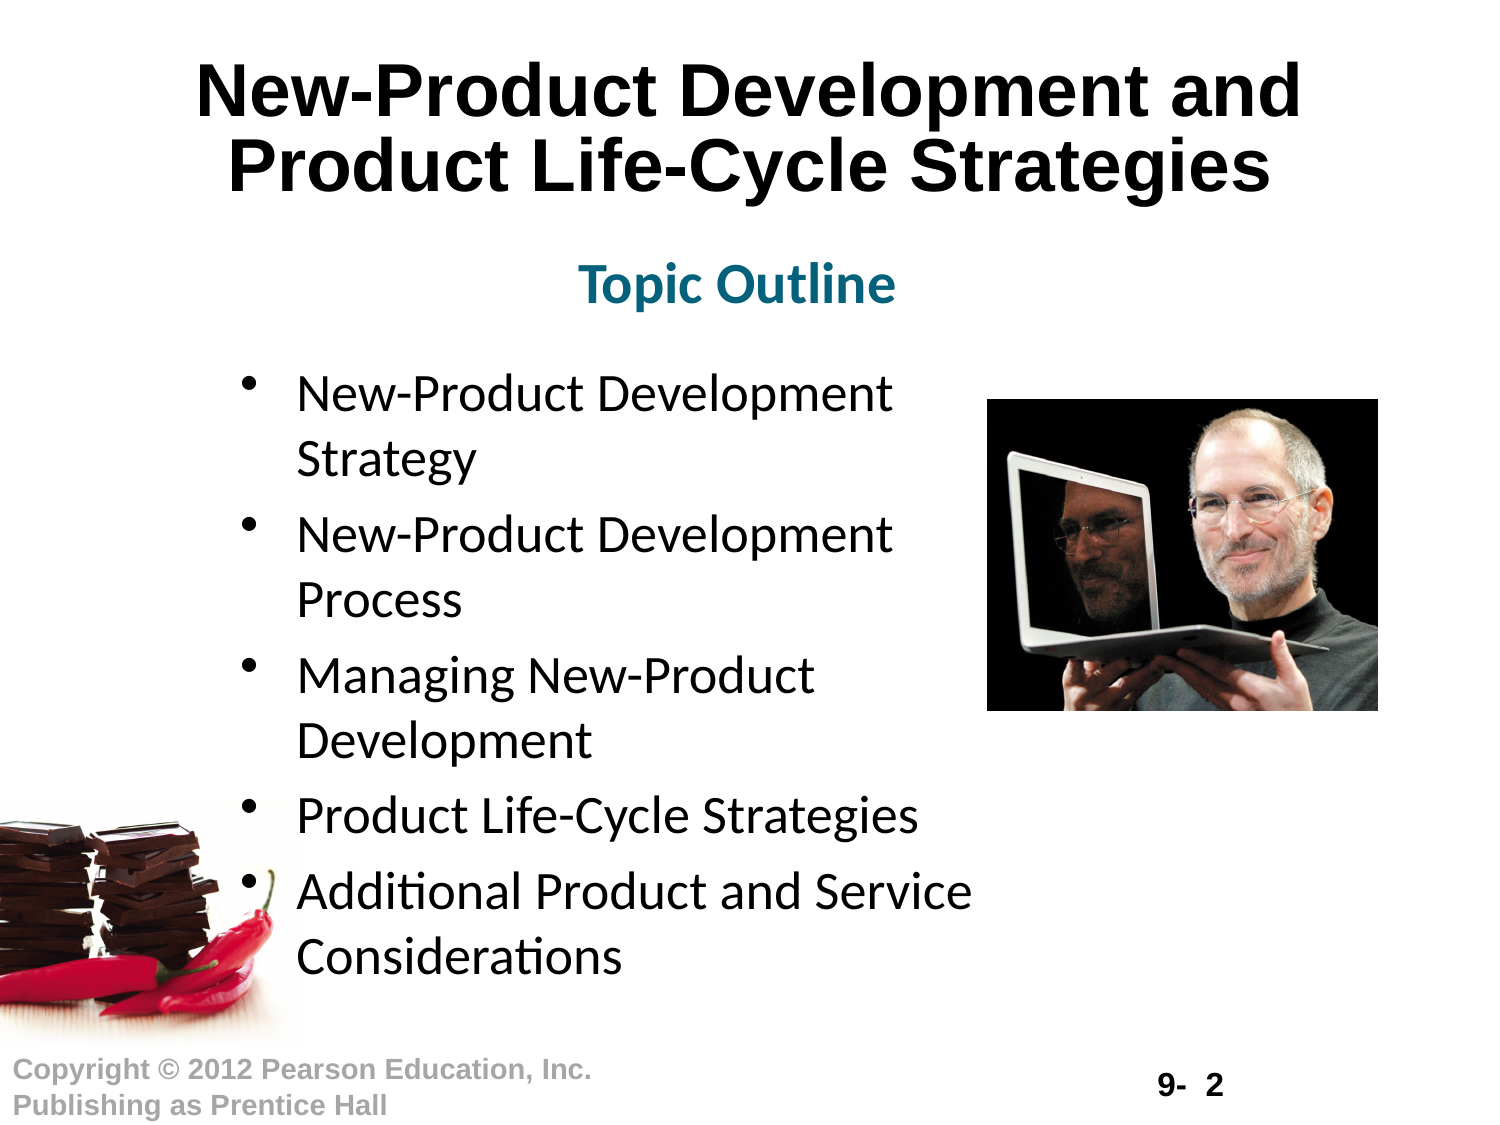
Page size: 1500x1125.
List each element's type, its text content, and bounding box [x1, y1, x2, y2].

list New-Product Development Strategy New-Product Development Process Managing New-Product Development Product Life-Cycle Strategies Additional Product and Service Considerations [224, 349, 1038, 913]
picture [987, 399, 1378, 711]
title New-Product Development and Product Life-Cycle Strategies [112, 37, 1388, 226]
picture [0, 800, 300, 1050]
list Topic Outline [149, 237, 1326, 301]
